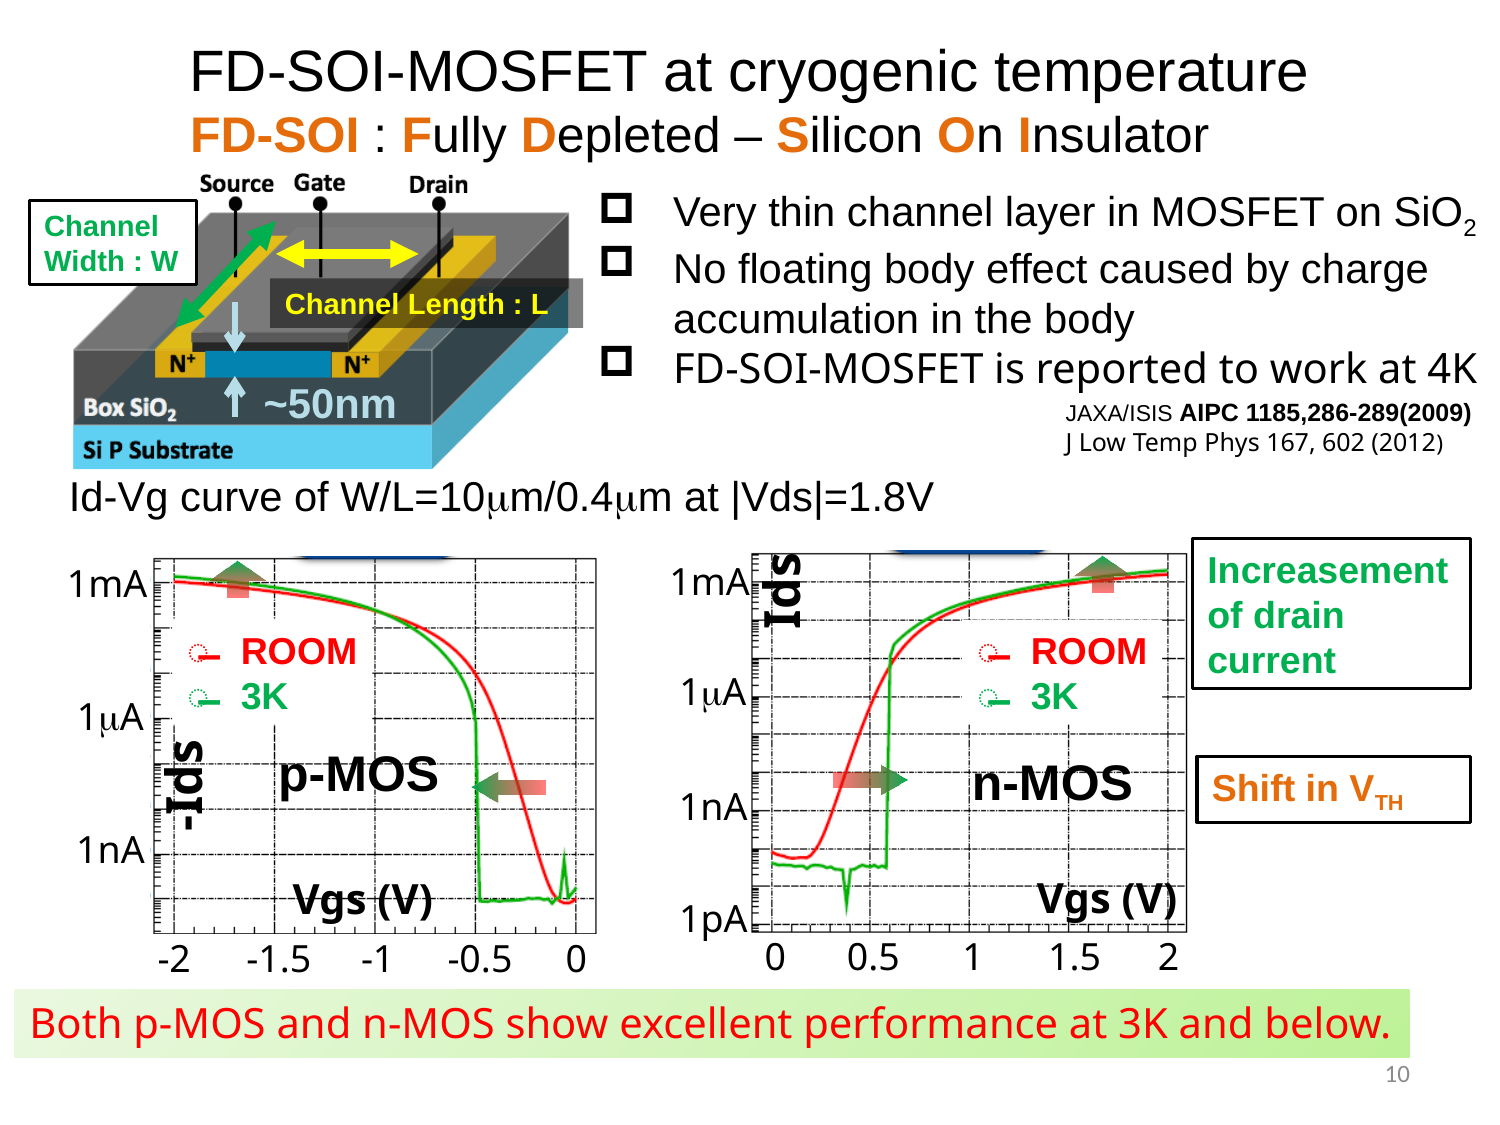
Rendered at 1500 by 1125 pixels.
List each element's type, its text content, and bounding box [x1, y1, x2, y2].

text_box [29, 160, 584, 480]
title FD-SOI-MOSFET at cryogenic temperature [75, 21, 1425, 116]
text_box Both p-MOS and n-MOS show excellent performance at 3K and below. [14, 989, 1410, 1058]
text_box Very thin channel layer in MOSFET on SiO2 No floating body effect caused by charge accumulation in the body FD-SOI-MOSFET is reported to work at 4K [588, 177, 1500, 399]
slide_number 10 [1074, 1042, 1425, 1103]
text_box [655, 540, 1195, 988]
text_box FD-SOI : Fully Depleted – Silicon On Insulator [175, 95, 1280, 171]
text_box Id-Vg curve of W/L=10m/0.4m at |Vds|=1.8V [54, 468, 1101, 556]
text_box JAXA/ISIS AIPC 1185,286-289(2009) J Low Temp Phys 167, 602 (2012) [1050, 388, 1488, 464]
text_box Increasement of drain current [1192, 538, 1471, 689]
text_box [52, 552, 603, 988]
text_box Shift in VTH [1200, 756, 1471, 823]
